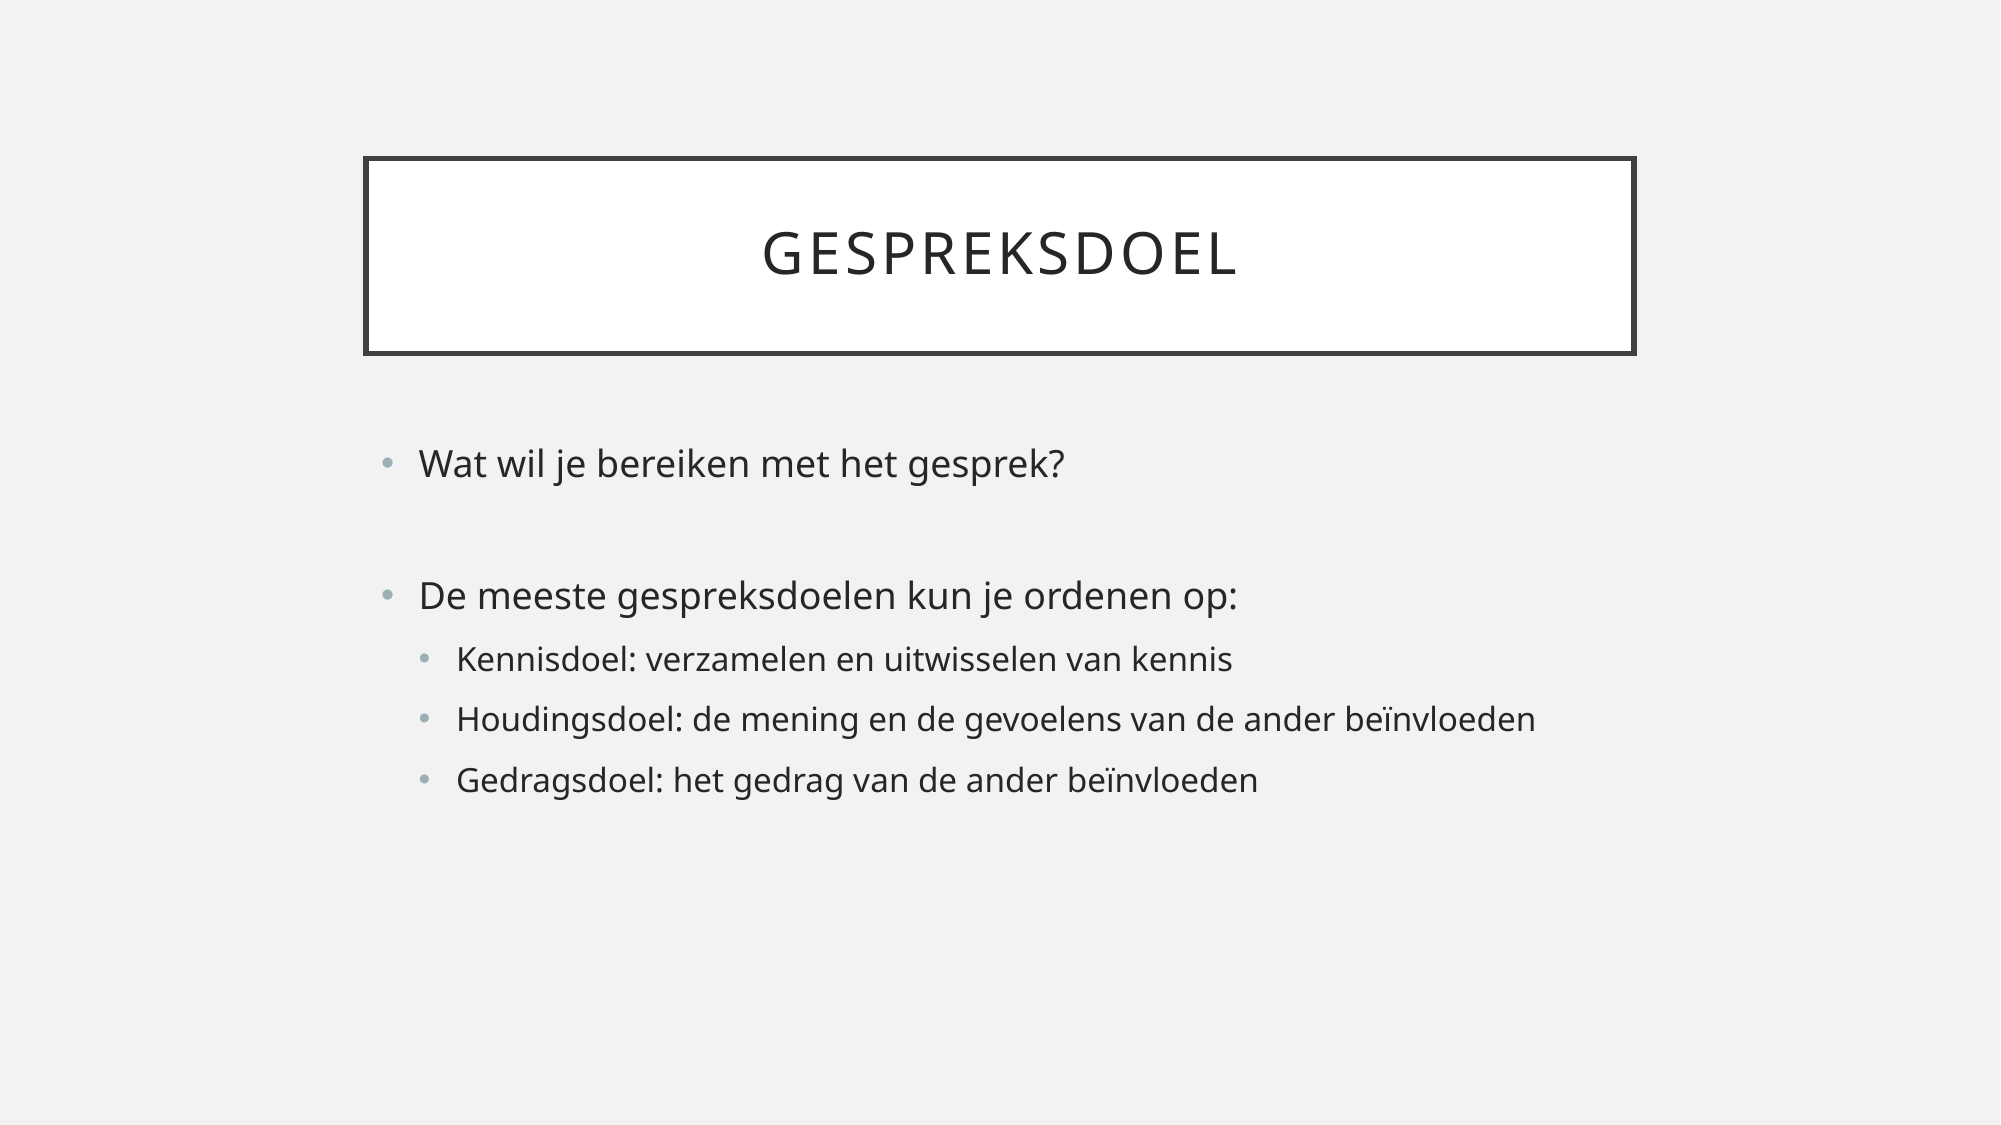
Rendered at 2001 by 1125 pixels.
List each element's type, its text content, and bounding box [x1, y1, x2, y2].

list Wat wil je bereiken met het gesprek? De meeste gespreksdoelen kun je ordenen op: Kennisdoel: verzamelen en uitwisselen van kennis Houdingsdoel: de mening en de gevoelens van de ander beïnvloeden Gedragsdoel: het gedrag van de ander beïnvloeden [366, 432, 1634, 942]
title gespreksdoel [363, 156, 1637, 356]
